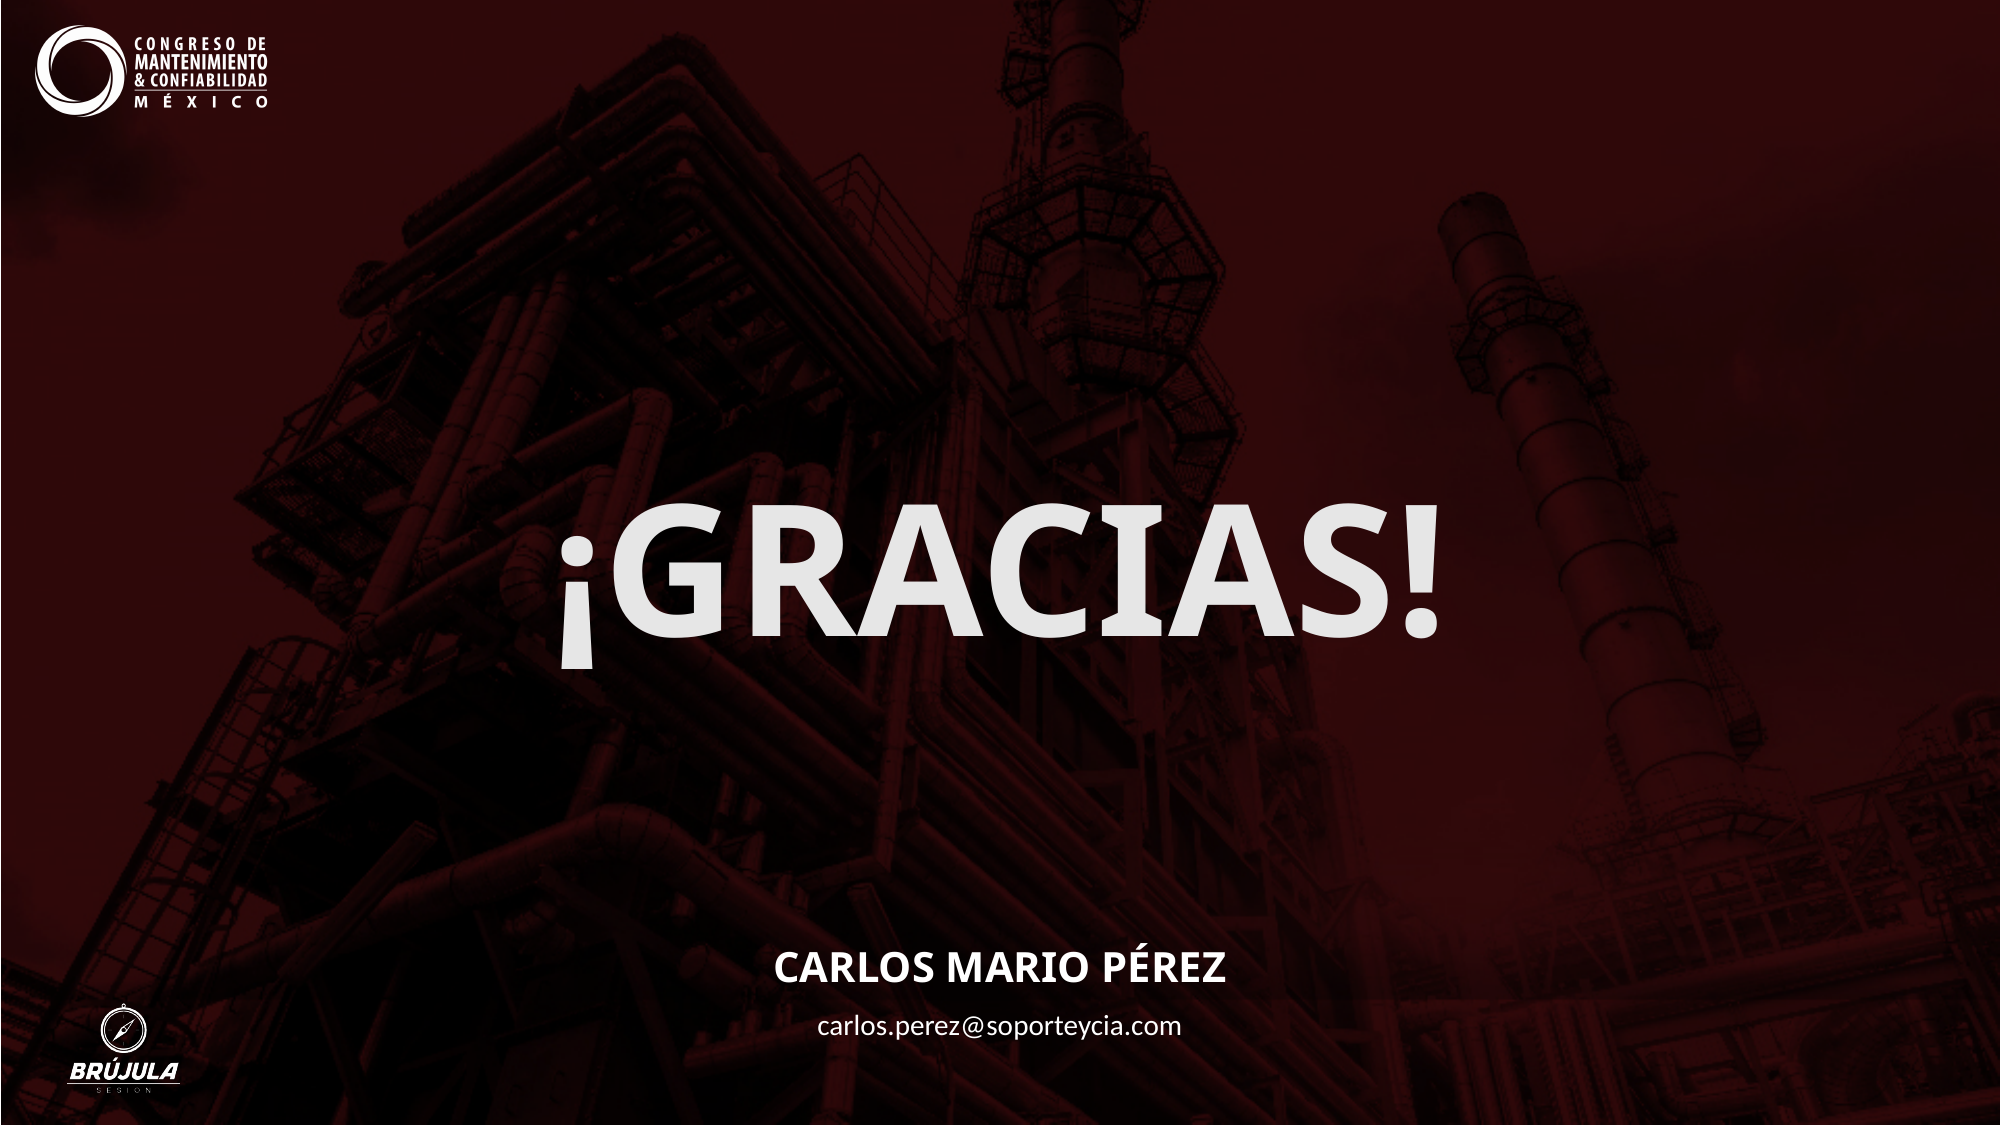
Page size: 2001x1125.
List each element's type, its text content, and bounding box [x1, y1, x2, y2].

text_box carlos.perez@soporteycia.com [695, 999, 1305, 1049]
text_box ¡GRACIAS! [267, 445, 1733, 730]
text_box CARLOS MARIO PÉREZ [639, 933, 1361, 998]
picture [1, 0, 2000, 1125]
